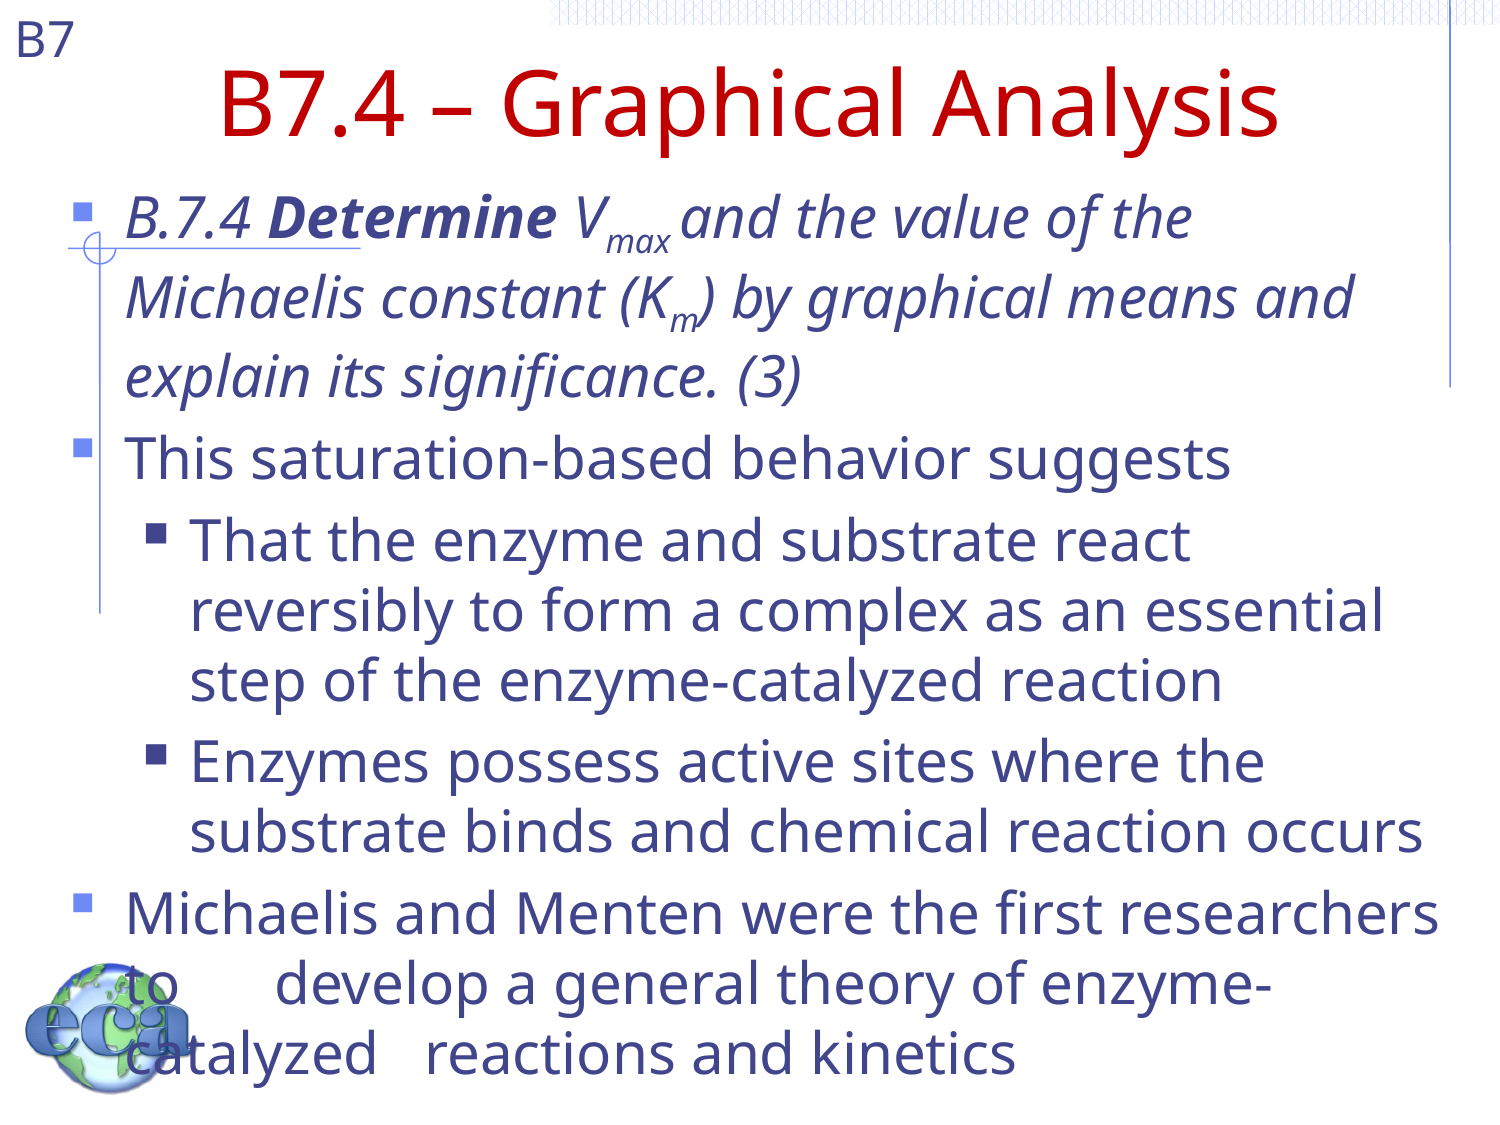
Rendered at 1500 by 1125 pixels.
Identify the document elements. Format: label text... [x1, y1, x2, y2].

title B7.4 – Graphical Analysis [37, 24, 1463, 163]
picture [23, 960, 200, 1096]
list B.7.4 Determine Vmax and the value of the Michaelis constant (Km) by graphical means and explain its significance. (3) This saturation-based behavior suggests That the enzyme and substrate react reversibly to form a complex as an essential step of the enzyme-catalyzed reaction Enzymes possess active sites where the substrate binds and chemical reaction occurs Michaelis and Menten were the first researchers to develop a general theory of enzyme-catalyzed reactions and kinetics [52, 172, 1466, 911]
